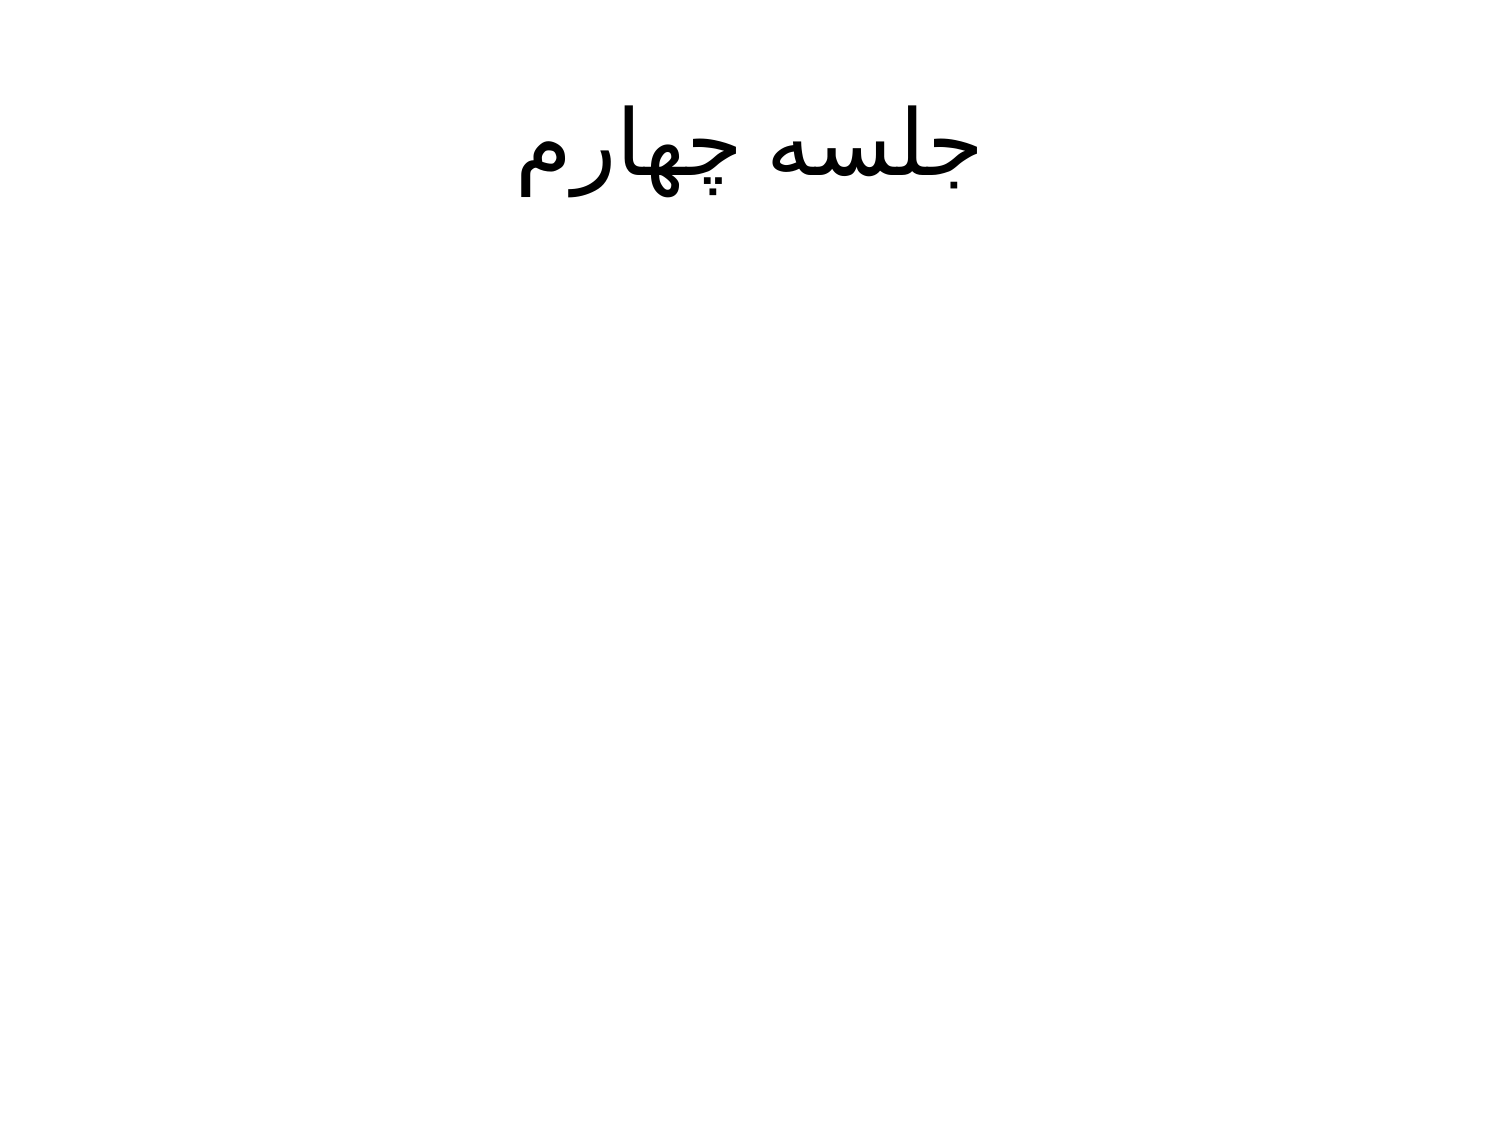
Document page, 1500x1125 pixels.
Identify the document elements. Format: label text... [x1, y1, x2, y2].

title جلسه چهارم [75, 45, 1425, 233]
